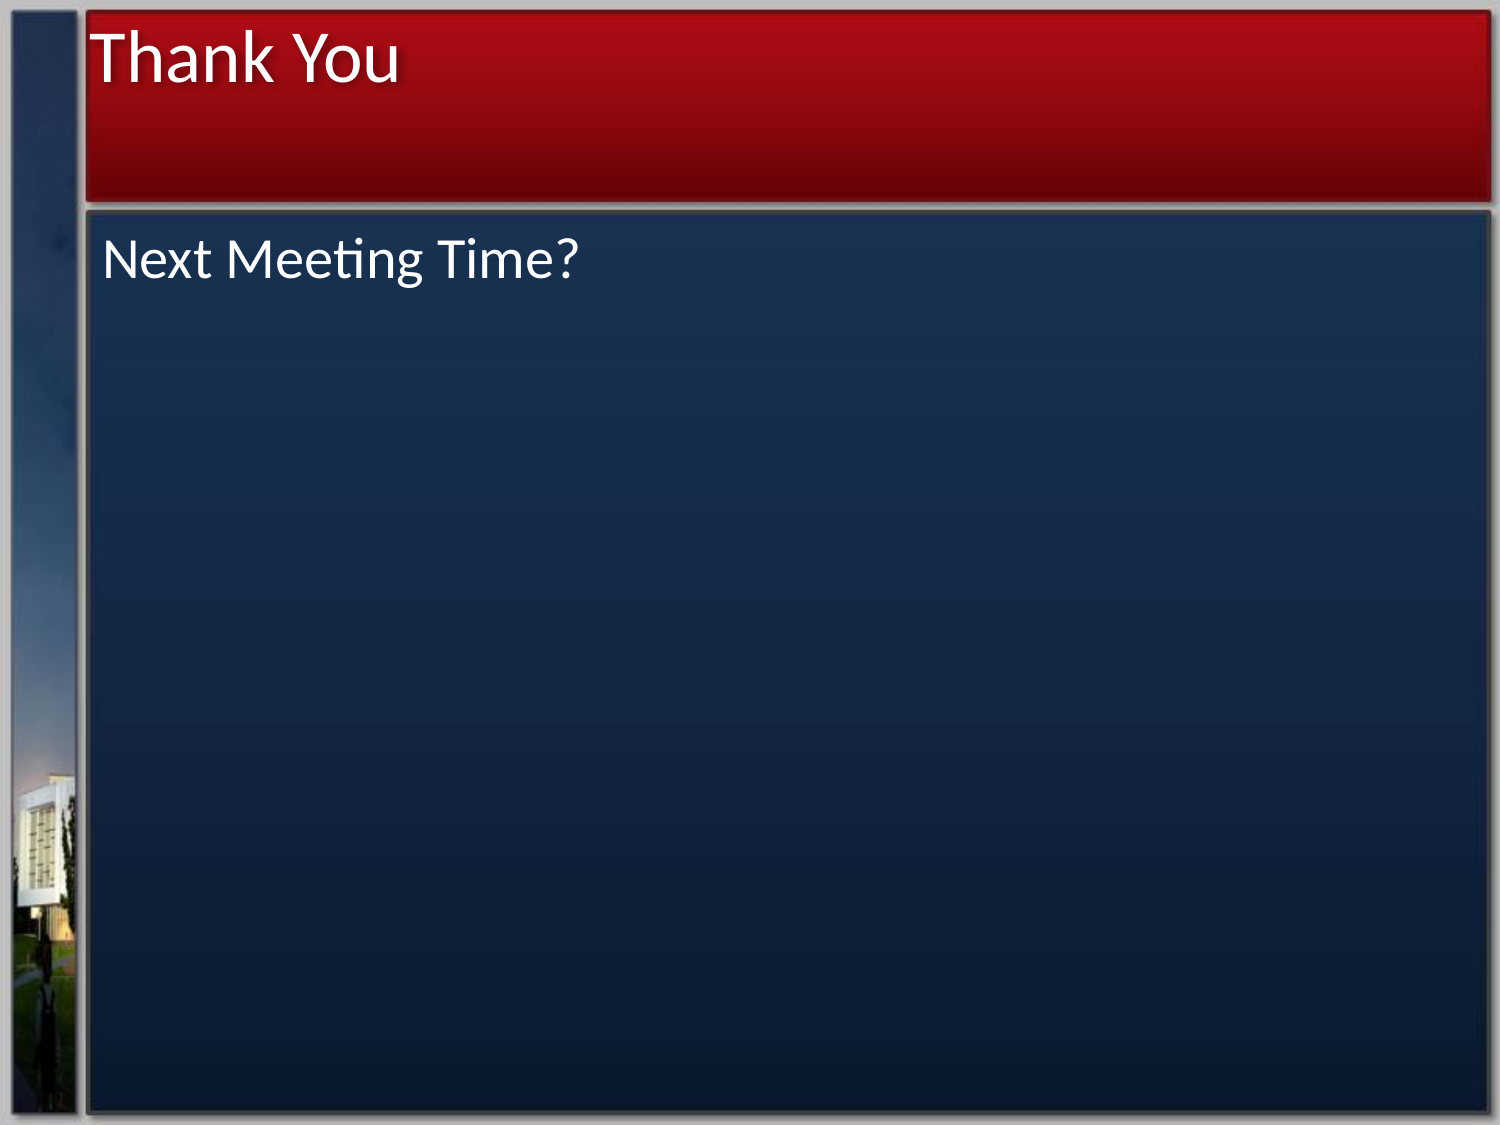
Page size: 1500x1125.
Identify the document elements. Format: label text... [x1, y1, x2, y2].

picture [0, 0, 1500, 1125]
text_box Next Meeting Time? [87, 212, 1388, 298]
text_box Thank You [74, 0, 963, 105]
